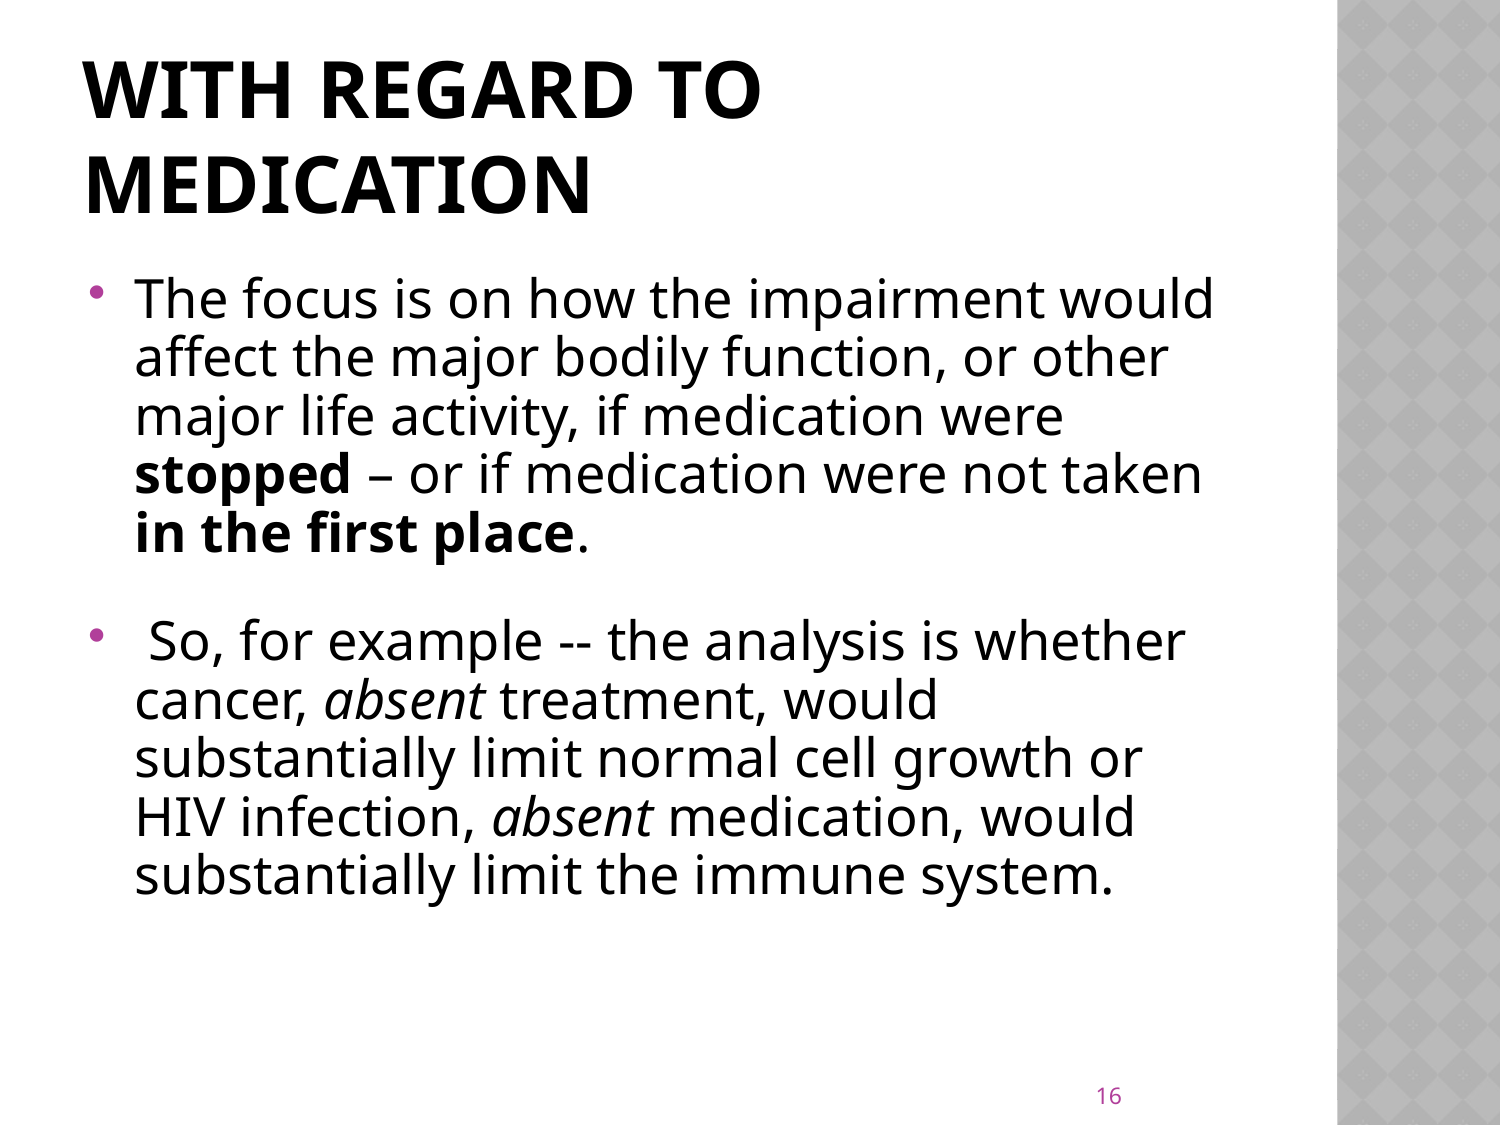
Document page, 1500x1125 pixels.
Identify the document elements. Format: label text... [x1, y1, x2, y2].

title WITH REGARD TO MEDICATION [74, 43, 1263, 230]
list The focus is on how the impairment would affect the major bodily function, or other major life activity, if medication were stopped – or if medication were not taken in the first place. So, for example -- the analysis is whether cancer, absent treatment, would substantially limit normal cell growth or HIV infection, absent medication, would substantially limit the immune system. [74, 263, 1263, 1060]
slide_number 16 [1025, 1075, 1123, 1113]
